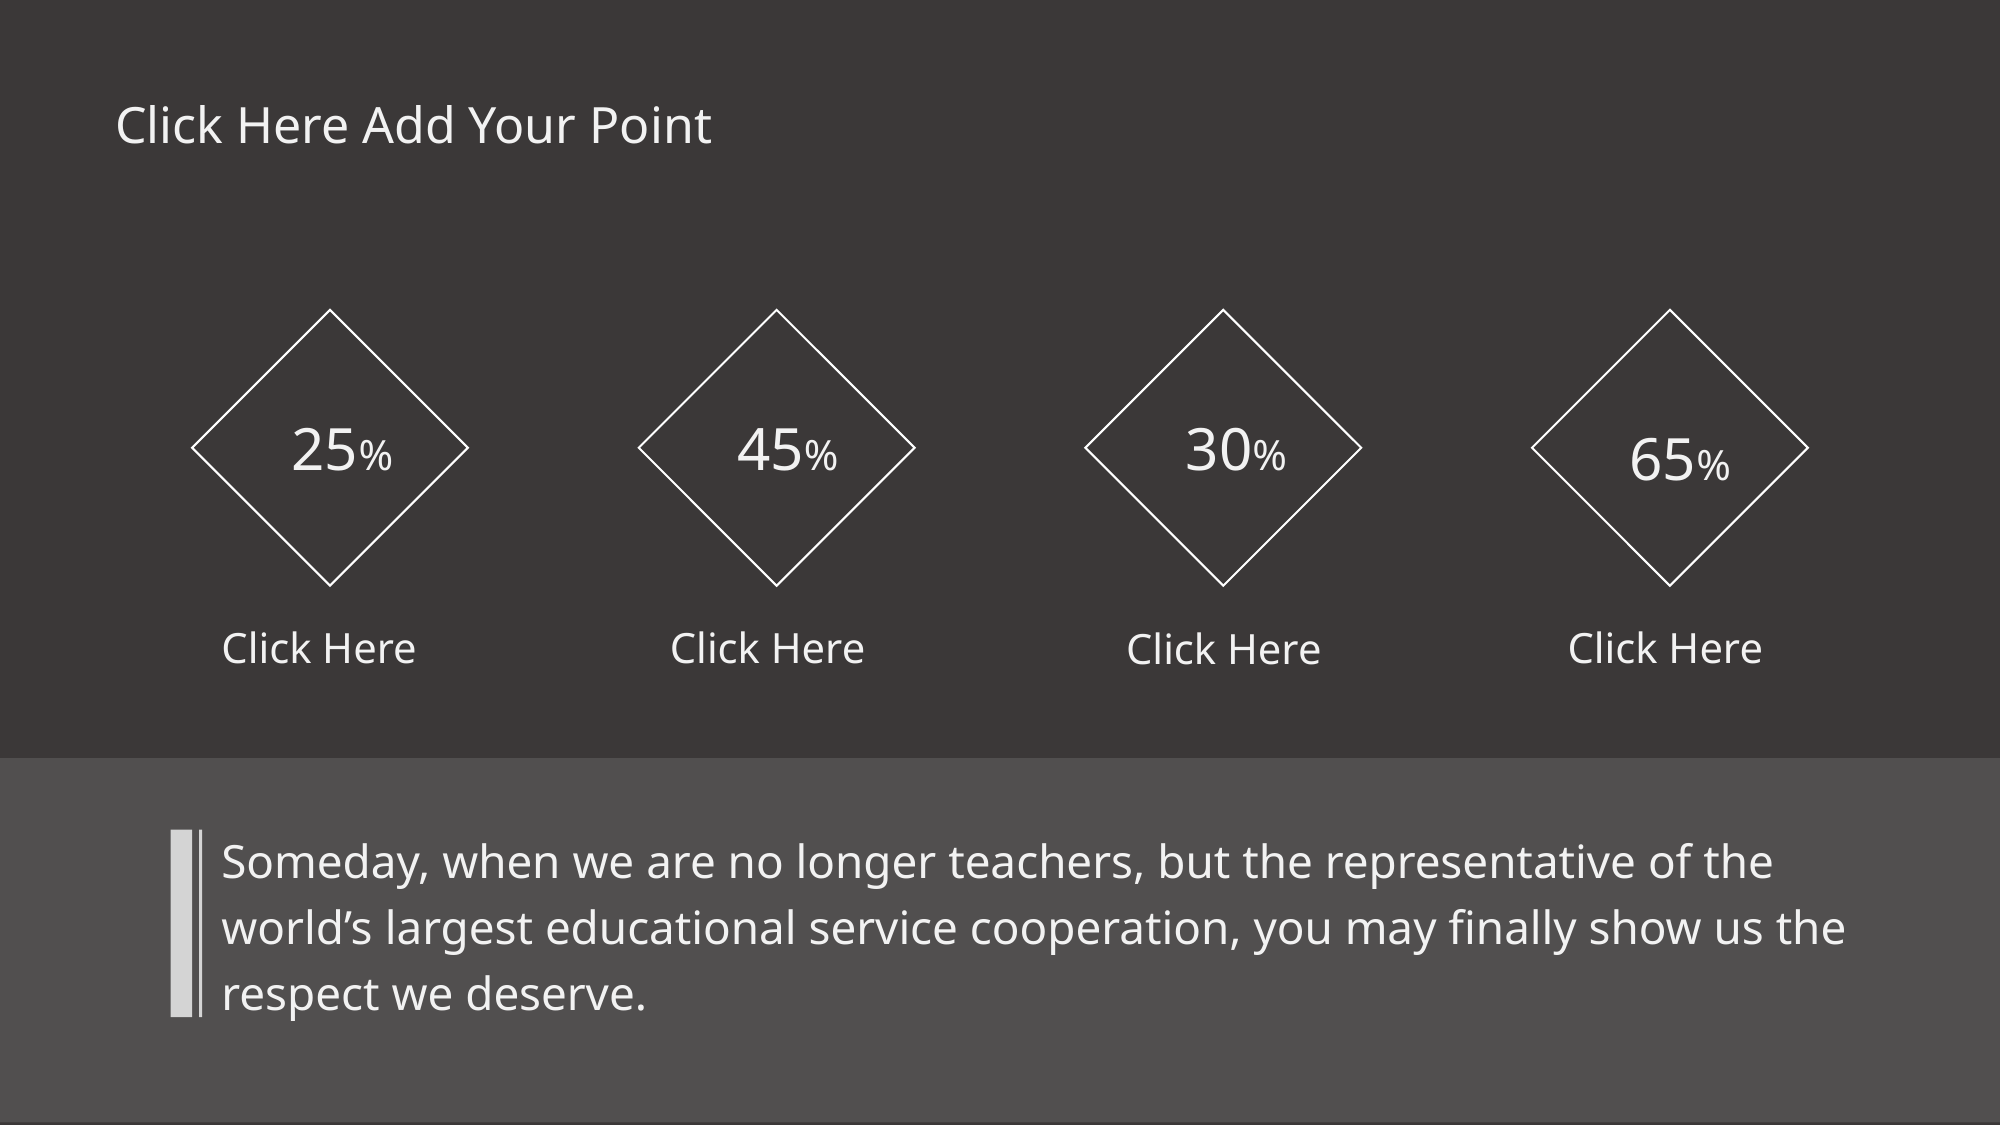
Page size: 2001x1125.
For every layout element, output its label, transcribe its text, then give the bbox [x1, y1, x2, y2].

text_box 30% [1171, 404, 1323, 490]
text_box [1530, 308, 1810, 588]
text_box Click Here [206, 614, 568, 679]
text_box [637, 308, 874, 588]
text_box Click Here [1111, 615, 1457, 680]
text_box [429, 407, 470, 489]
text_box [1083, 308, 1321, 588]
text_box [198, 829, 203, 1018]
text_box [0, 757, 2000, 1123]
text_box 45% [722, 404, 875, 490]
text_box [190, 308, 428, 588]
text_box 25% [277, 404, 429, 490]
text_box [875, 406, 917, 489]
text_box [170, 829, 193, 1018]
text_box [1323, 408, 1363, 488]
text_box Someday, when we are no longer teachers, but the representative of the world’s largest educational service cooperation, you may finally show us the respect we deserve. [206, 814, 1936, 1028]
text_box Click Here Add Your Point [100, 85, 853, 161]
text_box Click Here [655, 614, 1000, 679]
text_box Click Here [1552, 614, 1898, 679]
text_box 65% [1615, 414, 1767, 500]
